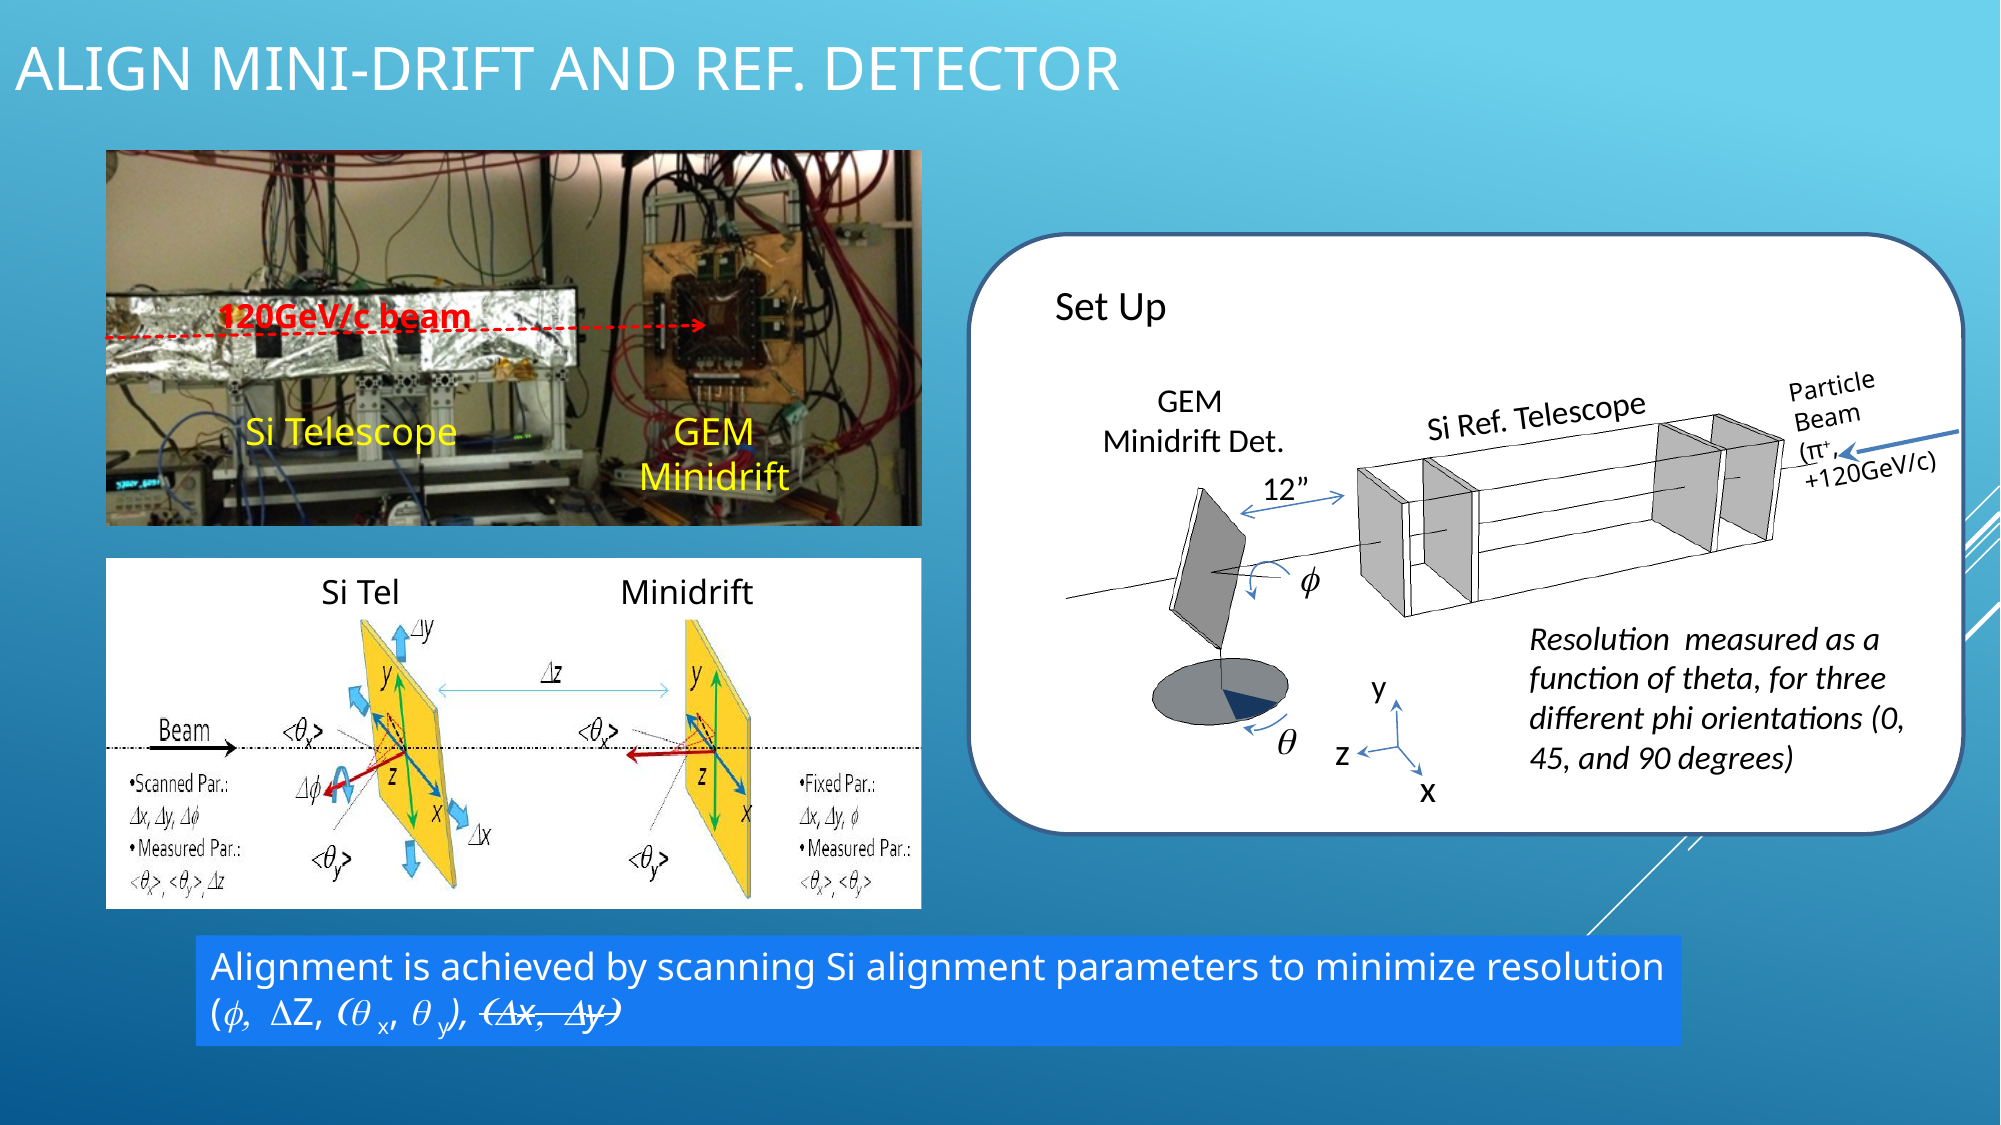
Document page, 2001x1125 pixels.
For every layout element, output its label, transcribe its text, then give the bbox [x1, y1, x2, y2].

title Align mini-drift and Ref. detector [0, 0, 1400, 134]
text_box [968, 233, 1964, 835]
text_box Alignment is achieved by scanning Si alignment parameters to minimize resolution (f, DZ, (q x, q y), (Dx, Dy) [195, 935, 1682, 1047]
picture [105, 558, 922, 910]
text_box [105, 149, 922, 526]
